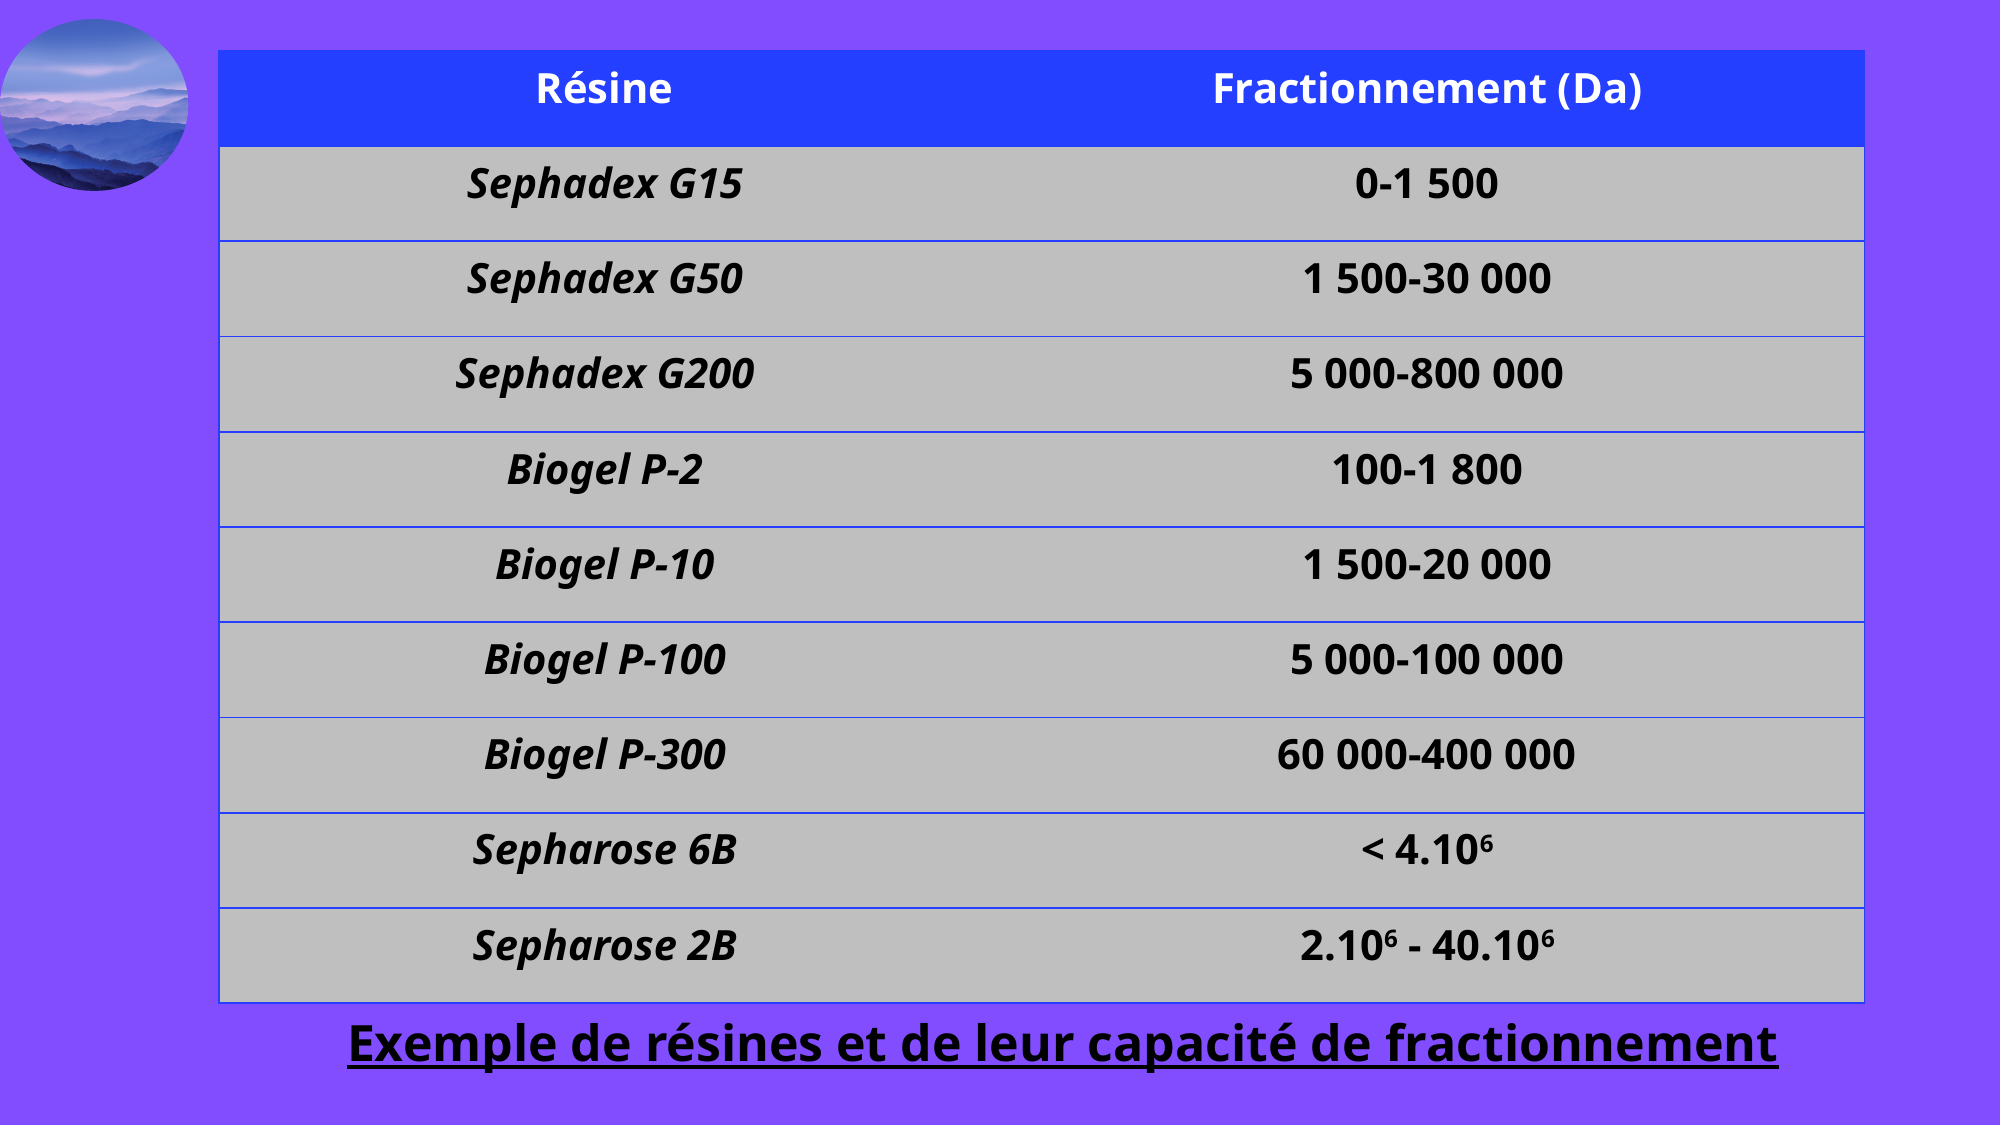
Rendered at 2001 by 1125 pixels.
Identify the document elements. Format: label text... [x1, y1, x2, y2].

table_cell Sephadex G200 [220, 337, 990, 431]
table_cell Sepharose 2B [220, 909, 990, 1002]
text_box Exemple de résines et de leur capacité de fractionnement [332, 1003, 1819, 1079]
table_cell 1 500-20 000 [990, 528, 1864, 621]
table_cell 60 000-400 000 [990, 718, 1864, 812]
table_cell < 4.106 [990, 814, 1864, 907]
table_cell 0-1 500 [990, 147, 1864, 240]
table_cell Biogel P-300 [220, 718, 990, 812]
table_header Résine [220, 52, 990, 145]
table_cell 100-1 800 [990, 433, 1864, 526]
table_cell Biogel P-10 [220, 528, 990, 621]
table_cell 5 000-800 000 [990, 337, 1864, 431]
table_cell 1 500-30 000 [990, 242, 1864, 336]
table_cell Sephadex G15 [220, 147, 990, 240]
table_cell Sephadex G50 [220, 242, 990, 336]
table_cell Sepharose 6B [220, 814, 990, 907]
table_cell 5 000-100 000 [990, 623, 1864, 717]
table_cell Biogel P-100 [220, 623, 990, 717]
table_header Fractionnement (Da) [990, 52, 1864, 145]
picture [0, 18, 189, 191]
table_cell 2.106 - 40.106 [990, 909, 1864, 1002]
table_cell Biogel P-2 [220, 433, 990, 526]
